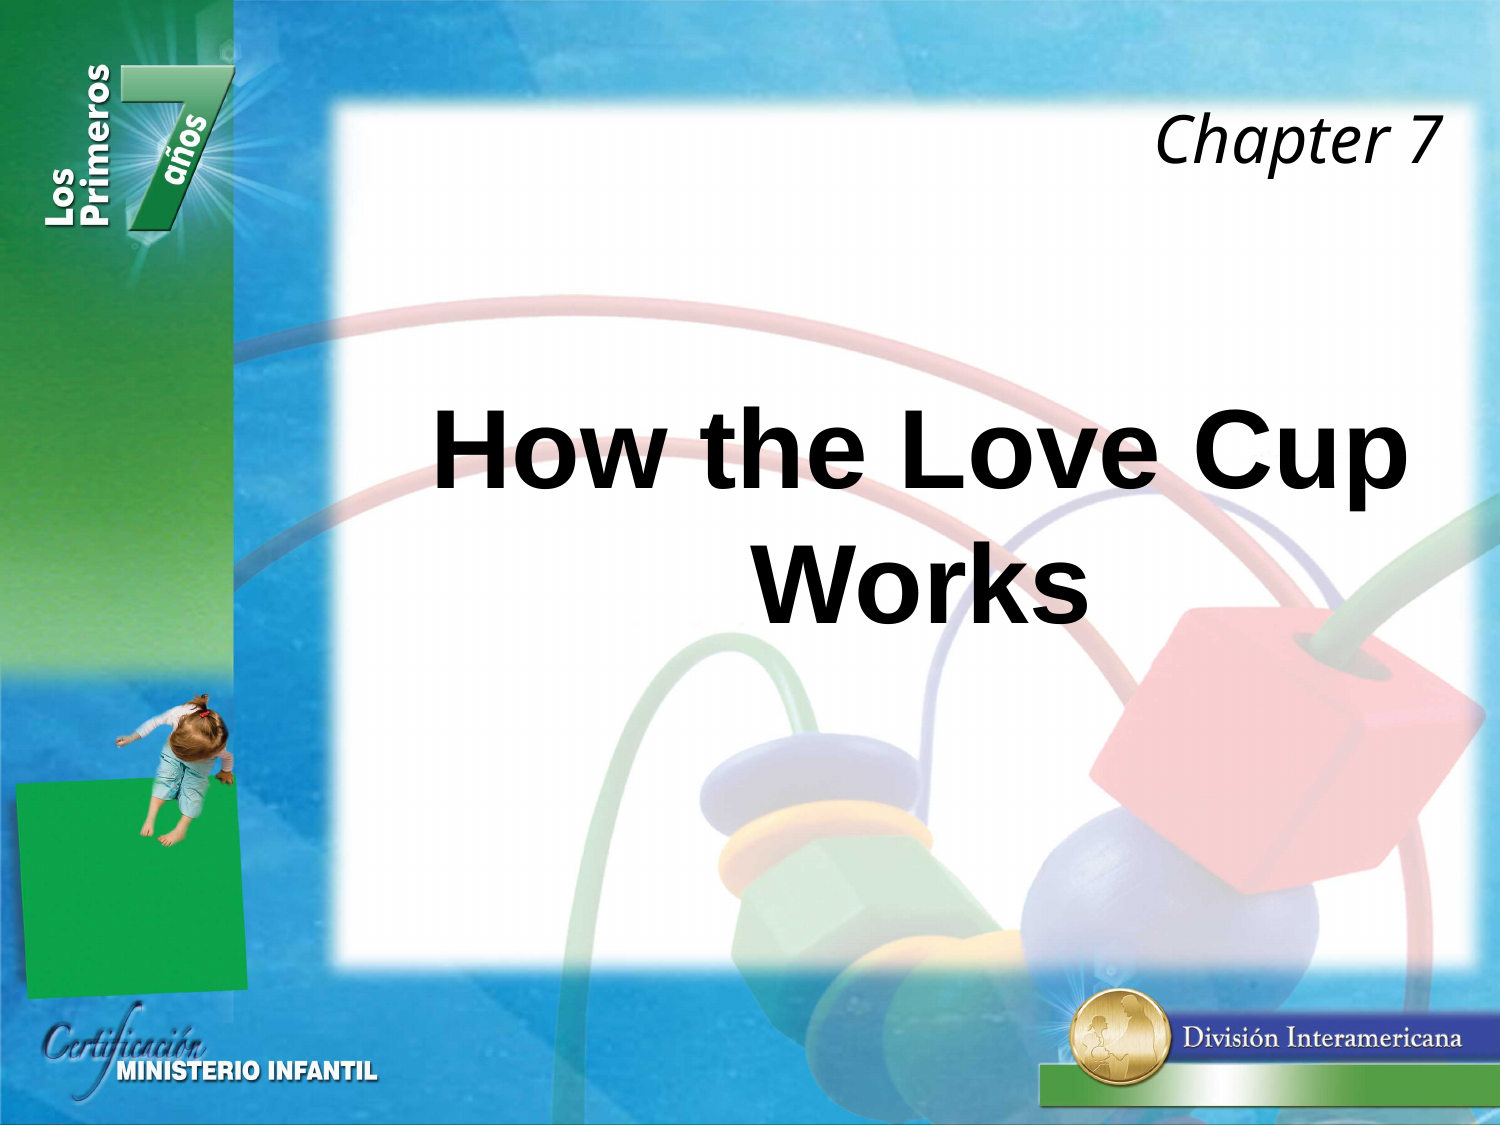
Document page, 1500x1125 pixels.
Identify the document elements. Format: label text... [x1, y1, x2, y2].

text_box How the Love Cup Works [395, 369, 1447, 654]
text_box Chapter 7 [1080, 89, 1459, 185]
picture [0, 0, 1500, 1125]
picture [16, 1120, 43, 1125]
